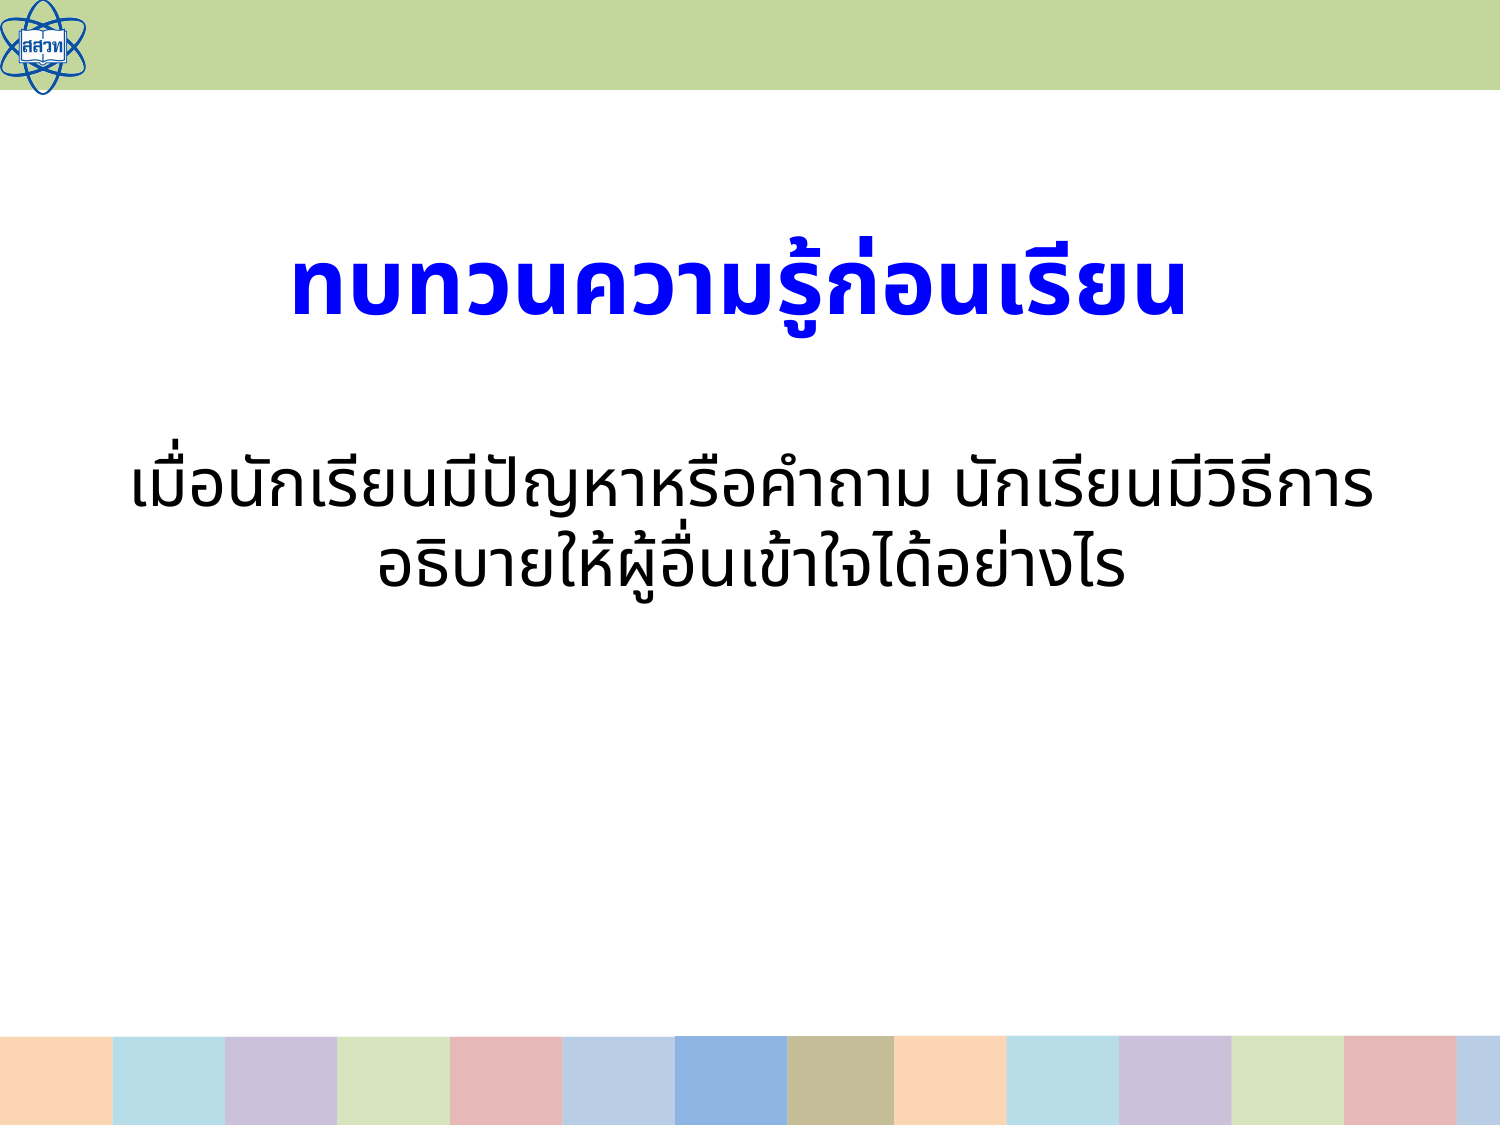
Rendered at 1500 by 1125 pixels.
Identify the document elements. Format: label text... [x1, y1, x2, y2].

picture [0, 0, 86, 95]
list เมื่อนักเรียนมีปัญหาหรือคำถาม นักเรียนมีวิธีการอธิบายให้ผู้อื่นเข้าใจได้อย่างไร [76, 432, 1427, 615]
title ทบทวนความรู้ก่อนเรียน [64, 184, 1415, 372]
